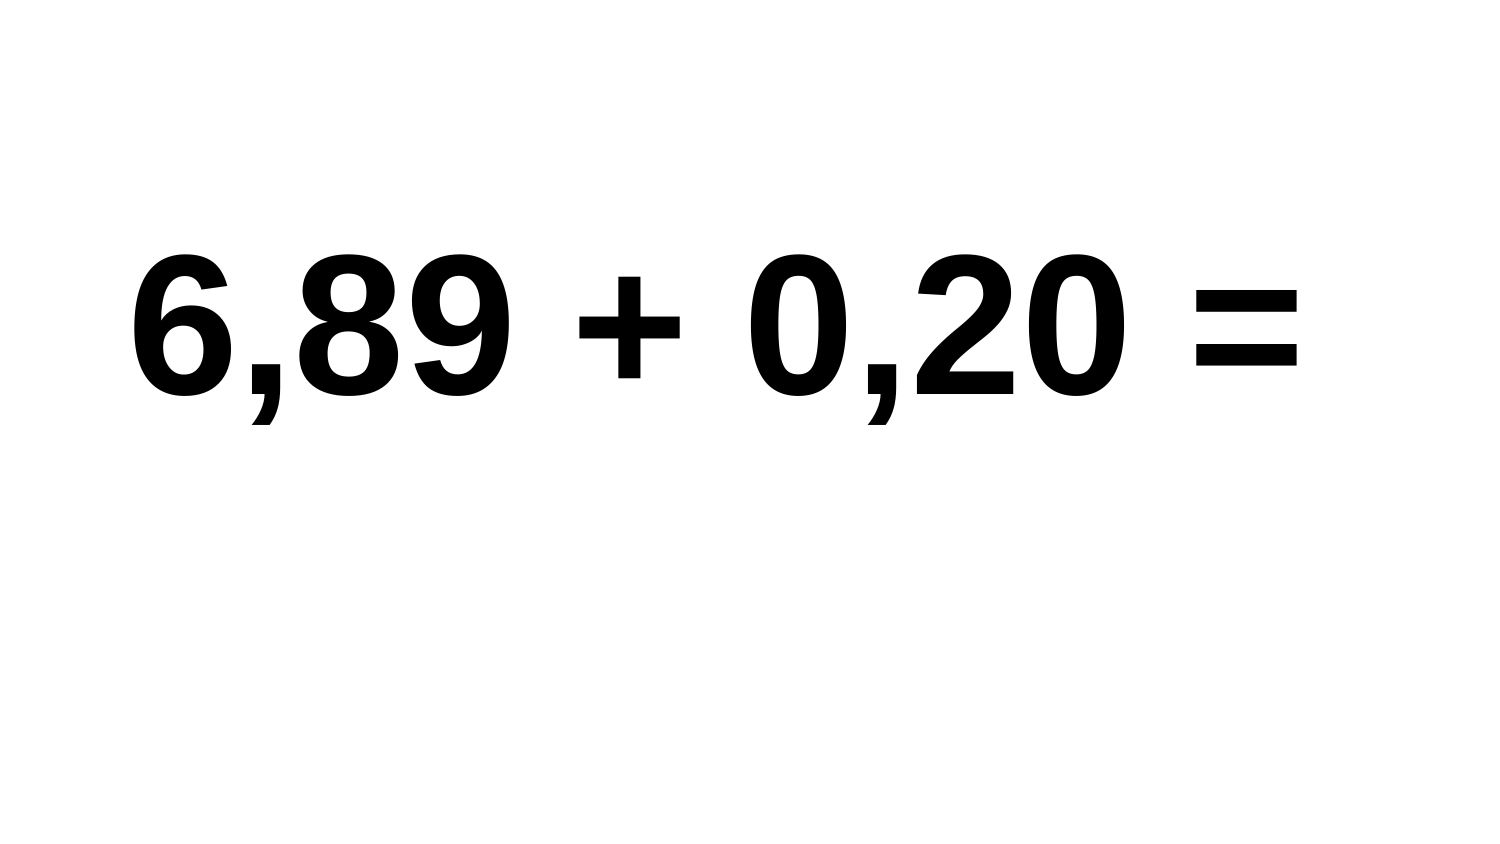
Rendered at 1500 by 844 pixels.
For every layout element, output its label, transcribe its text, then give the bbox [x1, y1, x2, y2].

text_box 6,89 + 0,20 = [112, 259, 1388, 450]
